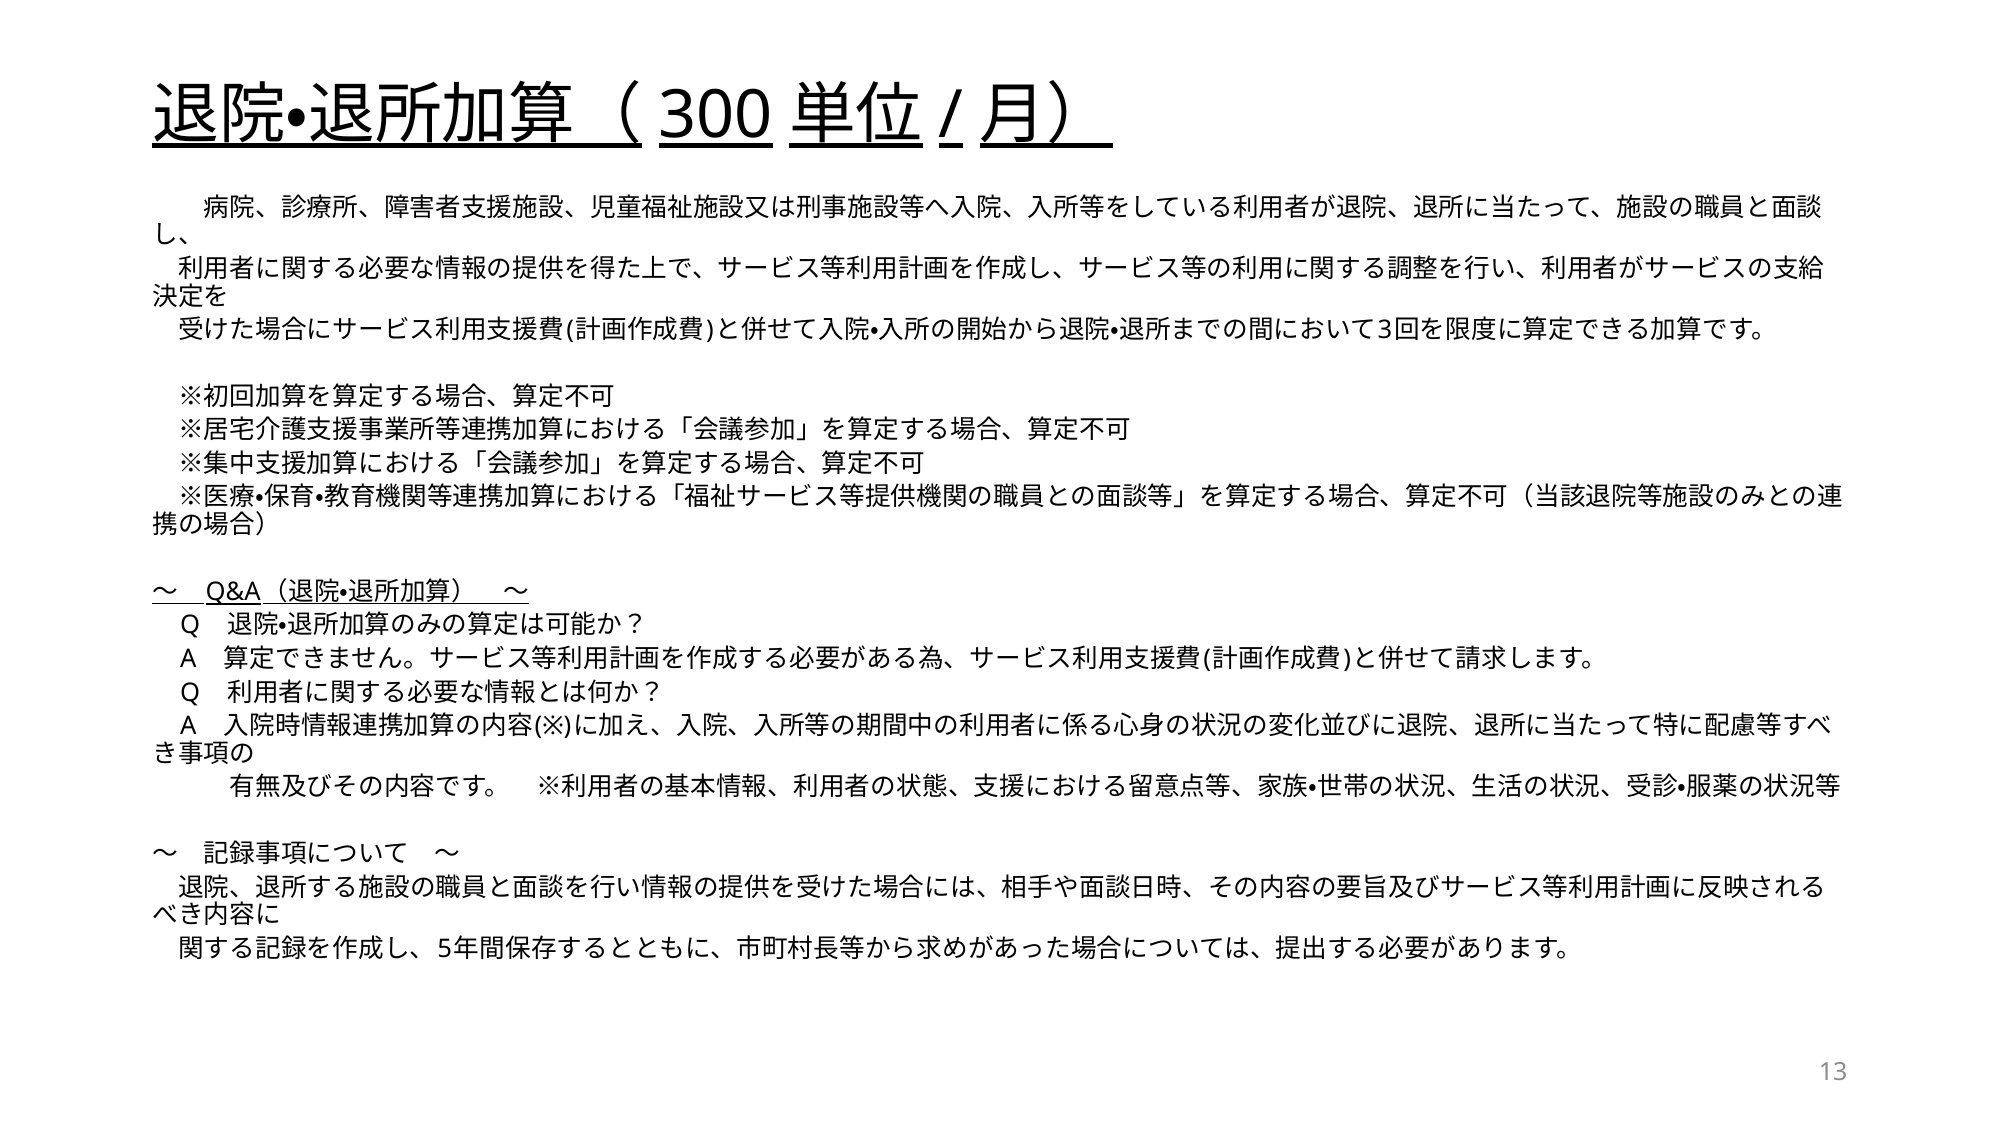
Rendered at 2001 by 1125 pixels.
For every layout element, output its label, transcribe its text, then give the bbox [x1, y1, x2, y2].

list 病院、診療所、障害者支援施設、児童福祉施設又は刑事施設等へ入院、入所等をしている利用者が退院、退所に当たって、施設の職員と面談し、 利用者に関する必要な情報の提供を得た上で、サービス等利用計画を作成し、サービス等の利用に関する調整を行い、利用者がサービスの支給決定を 受けた場合にサービス利用支援費(計画作成費)と併せて入院・入所の開始から退院・退所までの間において3回を限度に算定できる加算です。 ※初回加算を算定する場合、算定不可 ※居宅介護支援事業所等連携加算における「会議参加」を算定する場合、算定不可 ※集中支援加算における「会議参加」を算定する場合、算定不可 ※医療・保育・教育機関等連携加算における「福祉サービス等提供機関の職員との面談等」を算定する場合、算定不可（当該退院等施設のみとの連携の場合） ～ Q&A（退院・退所加算） ～ Q 退院・退所加算のみの算定は可能か？ A 算定できません。サービス等利用計画を作成する必要がある為、サービス利用支援費(計画作成費)と併せて請求します。 Q 利用者に関する必要な情報とは何か？ A 入院時情報連携加算の内容(※)に加え、入院、入所等の期間中の利用者に係る心身の状況の変化並びに退院、退所に当たって特に配慮等すべき事項の 有無及びその内容です。 ※利用者の基本情報、利用者の状態、支援における留意点等、家族・世帯の状況、生活の状況、受診・服薬の状況等 ～ 記録事項について ～ 退院、退所する施設の職員と面談を行い情報の提供を受けた場合には、相手や面談日時、その内容の要旨及びサービス等利用計画に反映されるべき内容に 関する記録を作成し、5年間保存するとともに、市町村長等から求めがあった場合については、提出する必要があります。 [137, 186, 1863, 1014]
title 退院・退所加算（300単位/月） [137, 59, 1863, 173]
slide_number 13 [1412, 1042, 1863, 1103]
